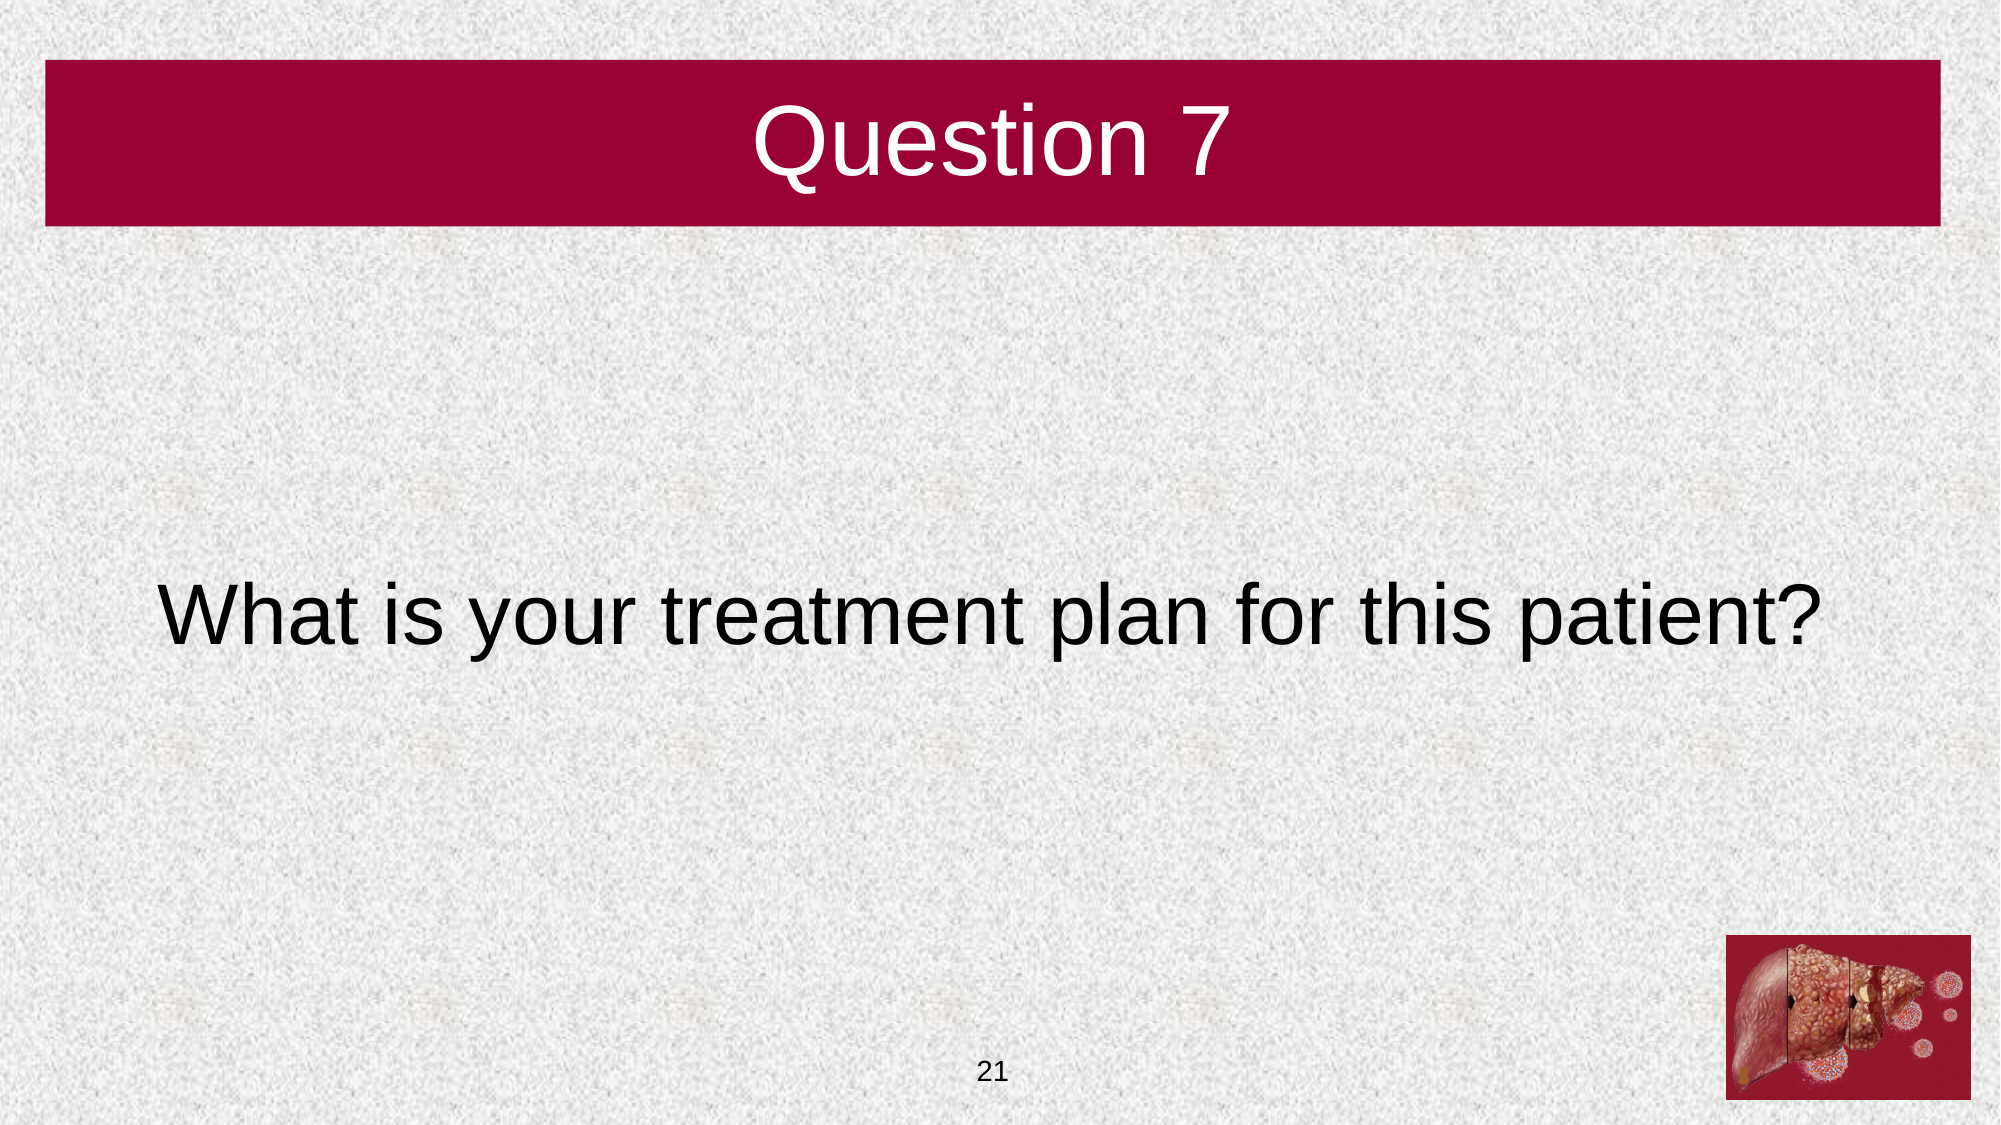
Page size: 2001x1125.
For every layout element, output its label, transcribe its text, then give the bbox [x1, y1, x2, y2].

title Question 7 [45, 59, 1941, 227]
picture [0, 0, 2001, 1125]
slide_number 21 [767, 1039, 1218, 1100]
list What is your treatment plan for this patient? [102, 562, 1884, 694]
